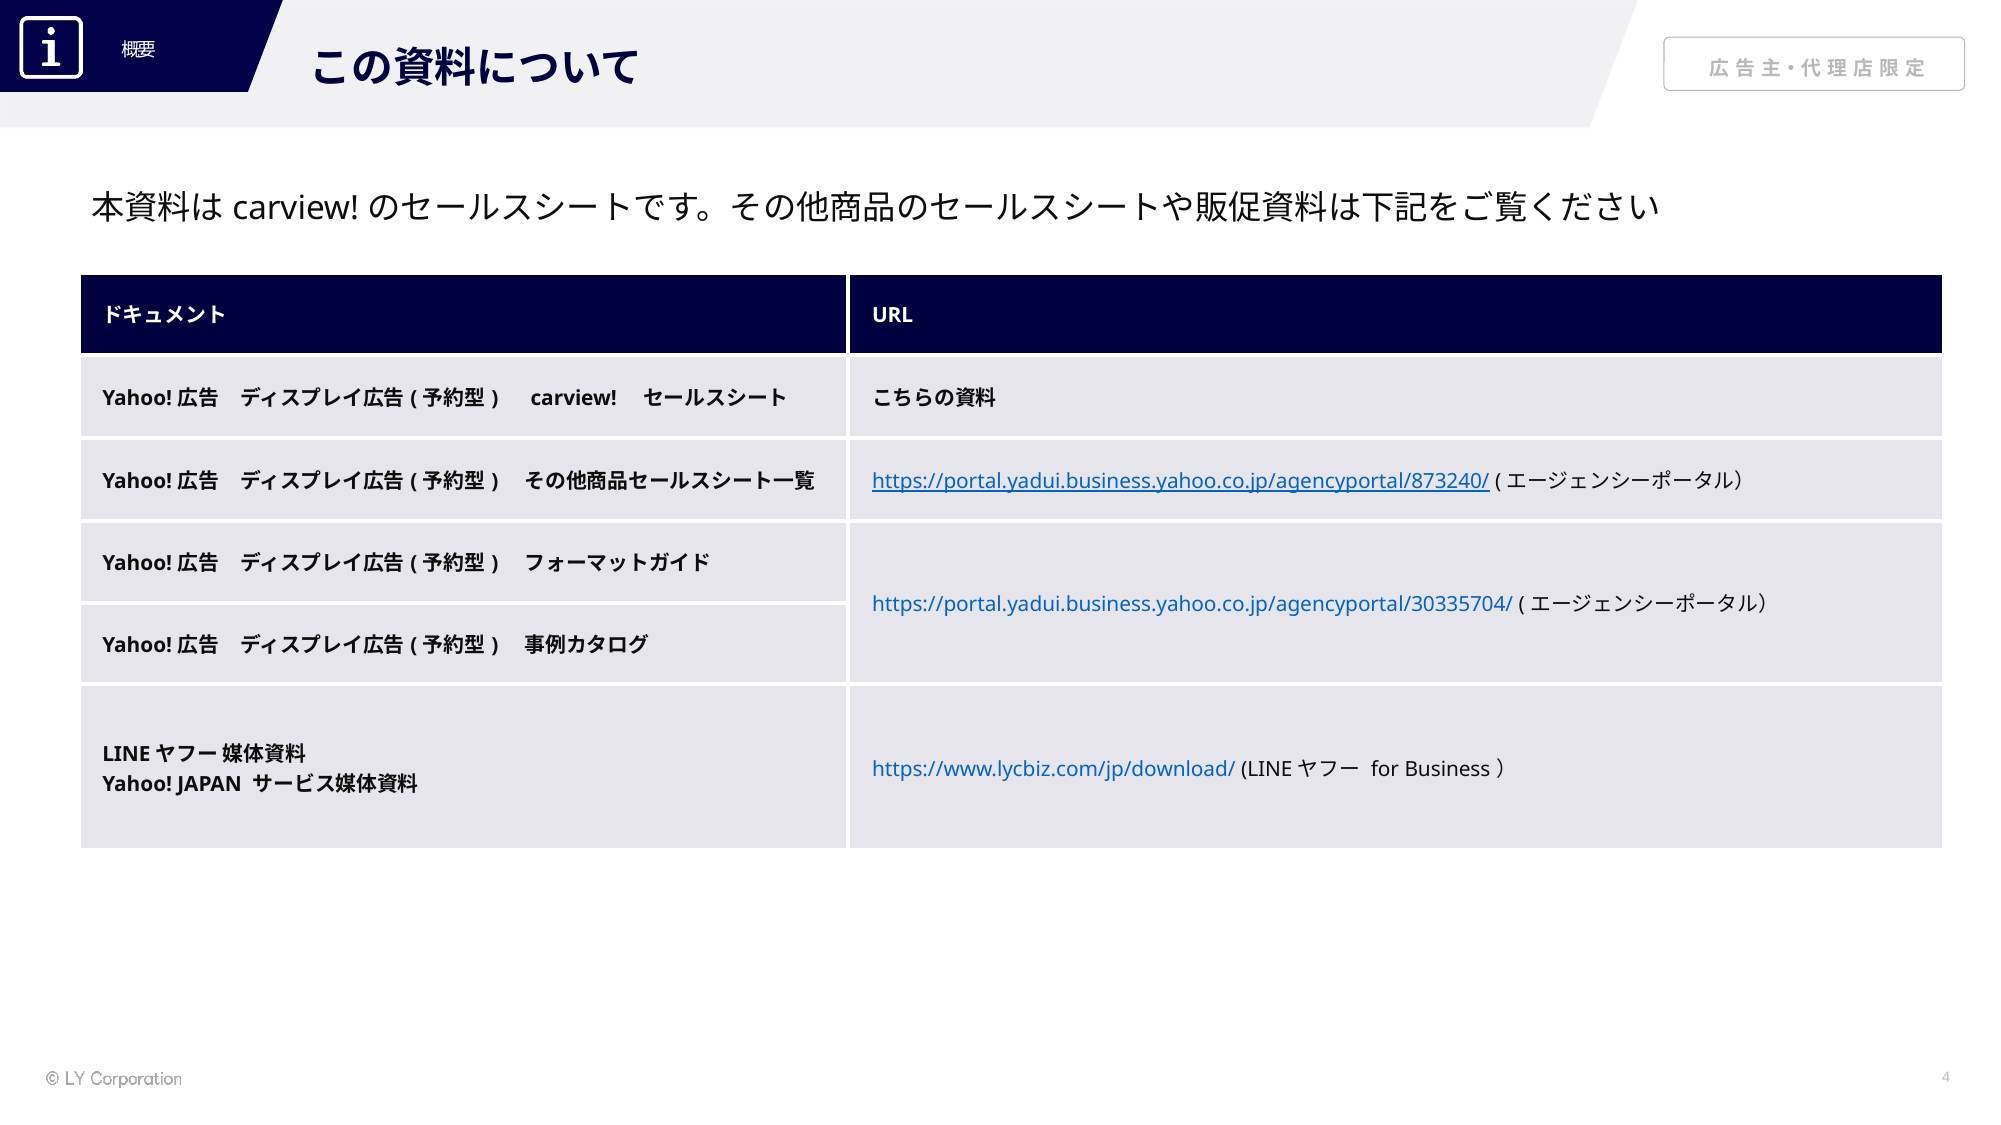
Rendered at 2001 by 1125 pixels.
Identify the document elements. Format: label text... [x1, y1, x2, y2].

picture [46, 1071, 181, 1088]
table_cell https://www.lycbiz.com/jp/download/ (LINEヤフー for Business） [850, 686, 1942, 848]
table_cell こちらの資料 [850, 357, 1942, 436]
list この資料について [309, 41, 1645, 97]
table_cell Yahoo!広告 ディスプレイ広告(予約型) carview! セールスシート [81, 357, 846, 436]
table_cell https://portal.yadui.business.yahoo.co.jp/agencyportal/30335704/ (エージェンシーポータル） [850, 523, 1942, 682]
table_cell LINEヤフー 媒体資料 Yahoo! JAPAN サービス媒体資料 [81, 686, 846, 848]
table_header ドキュメント [81, 275, 846, 353]
table_header URL [850, 275, 1942, 353]
table_cell Yahoo!広告 ディスプレイ広告(予約型) フォーマットガイド [81, 523, 846, 601]
picture [9, 5, 92, 87]
list 概要 [97, 13, 180, 81]
table_cell Yahoo!広告 ディスプレイ広告(予約型) その他商品セールスシート一覧 [81, 440, 846, 519]
text_box 本資料はcarview!のセールスシートです。その他商品のセールスシートや販促資料は下記をご覧ください [91, 174, 1863, 227]
table_cell Yahoo!広告 ディスプレイ広告(予約型) 事例カタログ [81, 605, 846, 682]
table_cell https://portal.yadui.business.yahoo.co.jp/agencyportal/873240/ (エージェンシーポータル） [850, 440, 1942, 519]
